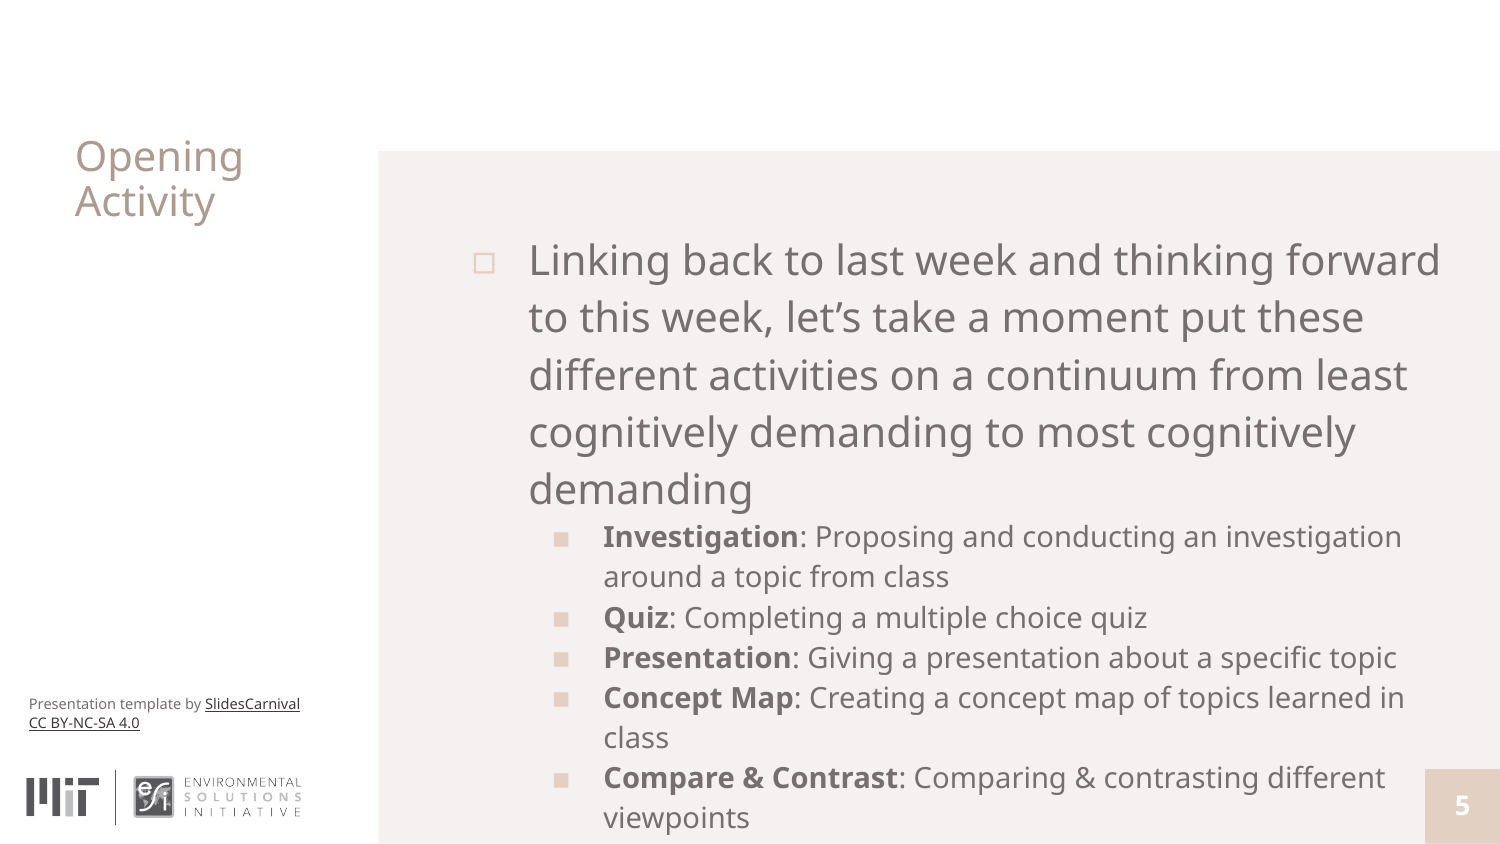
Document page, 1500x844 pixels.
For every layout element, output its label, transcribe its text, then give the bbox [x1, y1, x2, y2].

picture [13, 757, 314, 835]
slide_number 5 [1425, 769, 1500, 844]
title Opening Activity [74, 135, 342, 769]
list Linking back to last week and thinking forward to this week, let’s take a moment put these different activities on a continuum from least cognitively demanding to most cognitively demanding Investigation: Proposing and conducting an investigation around a topic from class Quiz: Completing a multiple choice quiz Presentation: Giving a presentation about a specific topic Concept Map: Creating a concept map of topics learned in class Compare & Contrast: Comparing & contrasting different viewpoints Interview: Interviewing someone about a class topic [453, 225, 1477, 769]
